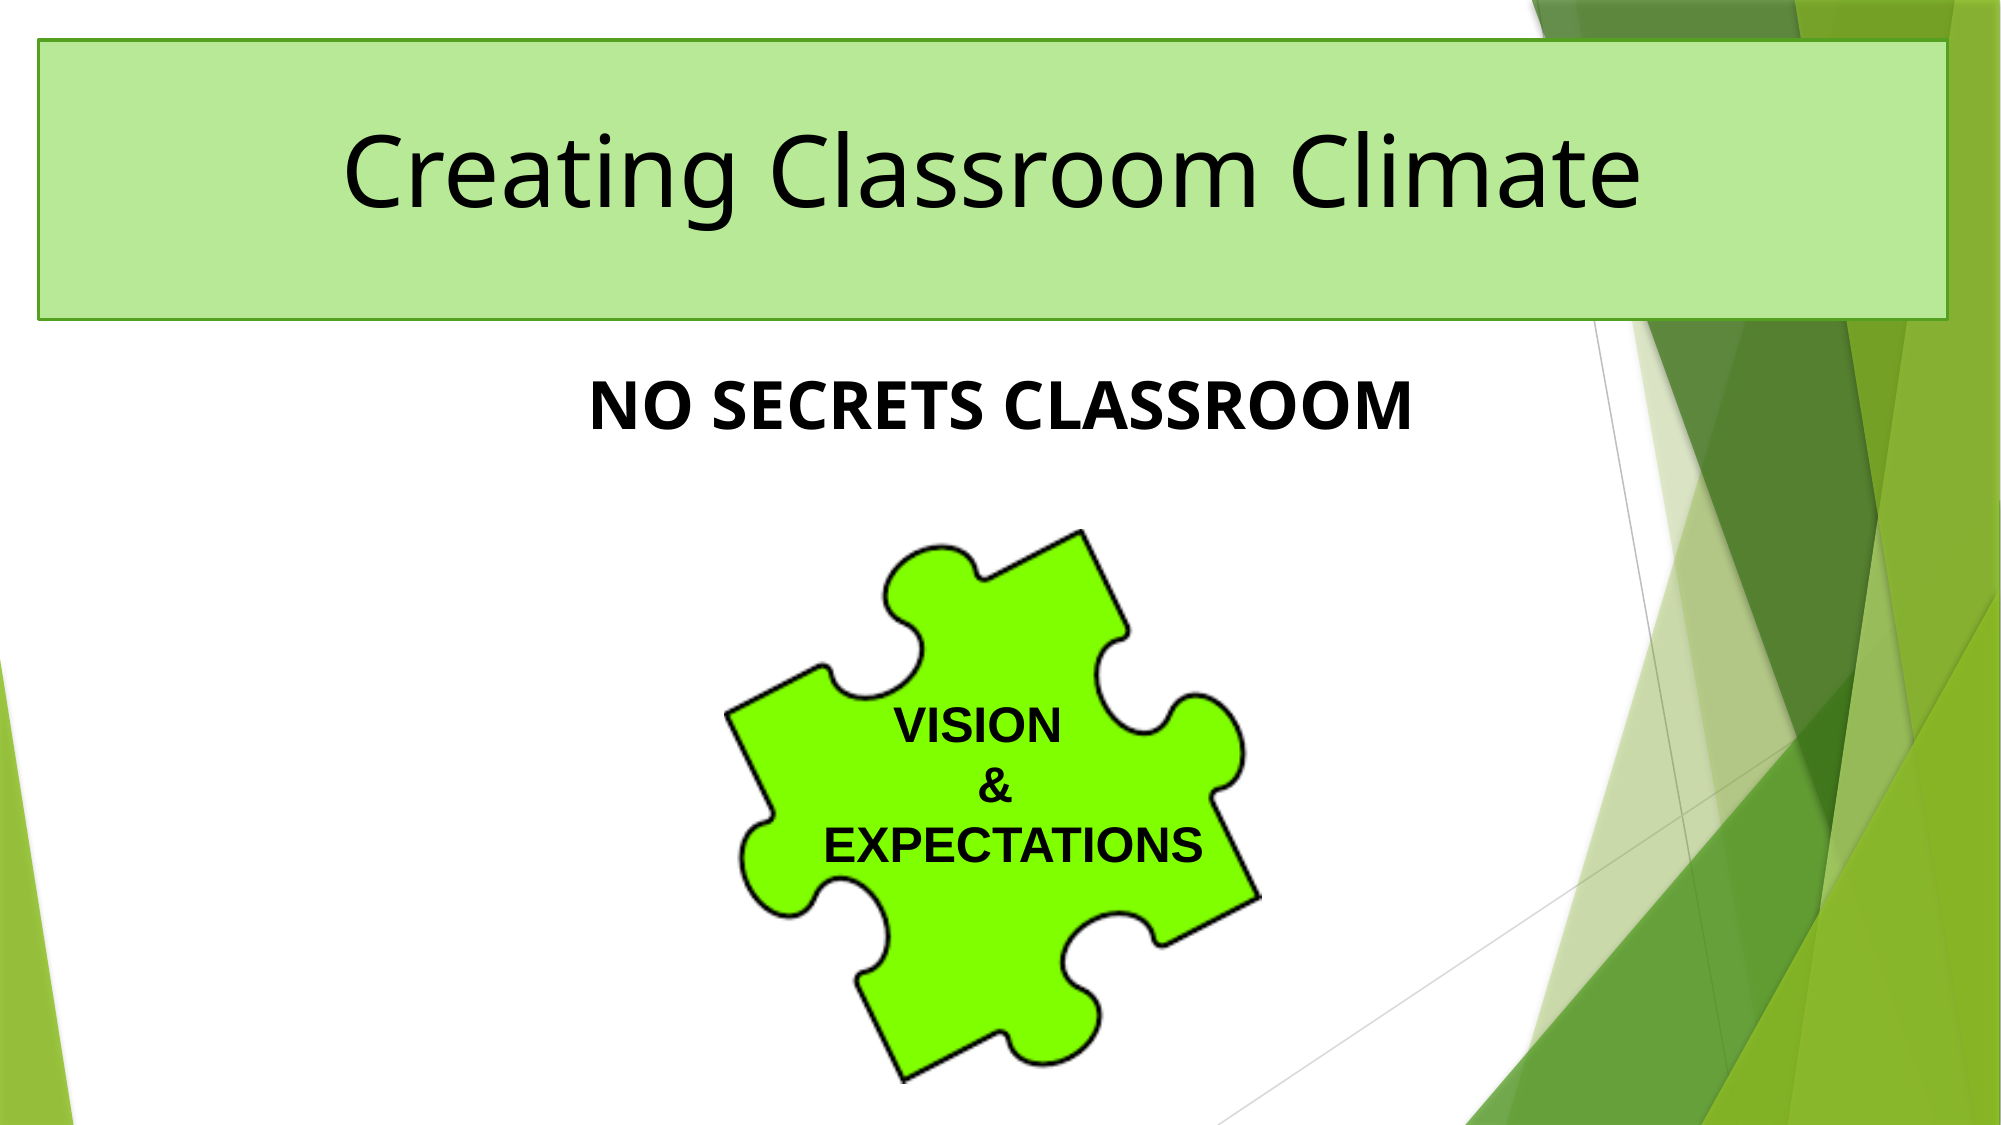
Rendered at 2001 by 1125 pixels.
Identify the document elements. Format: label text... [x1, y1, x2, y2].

picture [724, 529, 1263, 1085]
title Creating Classroom Climate [37, 38, 1949, 321]
list NO SECRETS CLASSROOM [533, 355, 1471, 530]
